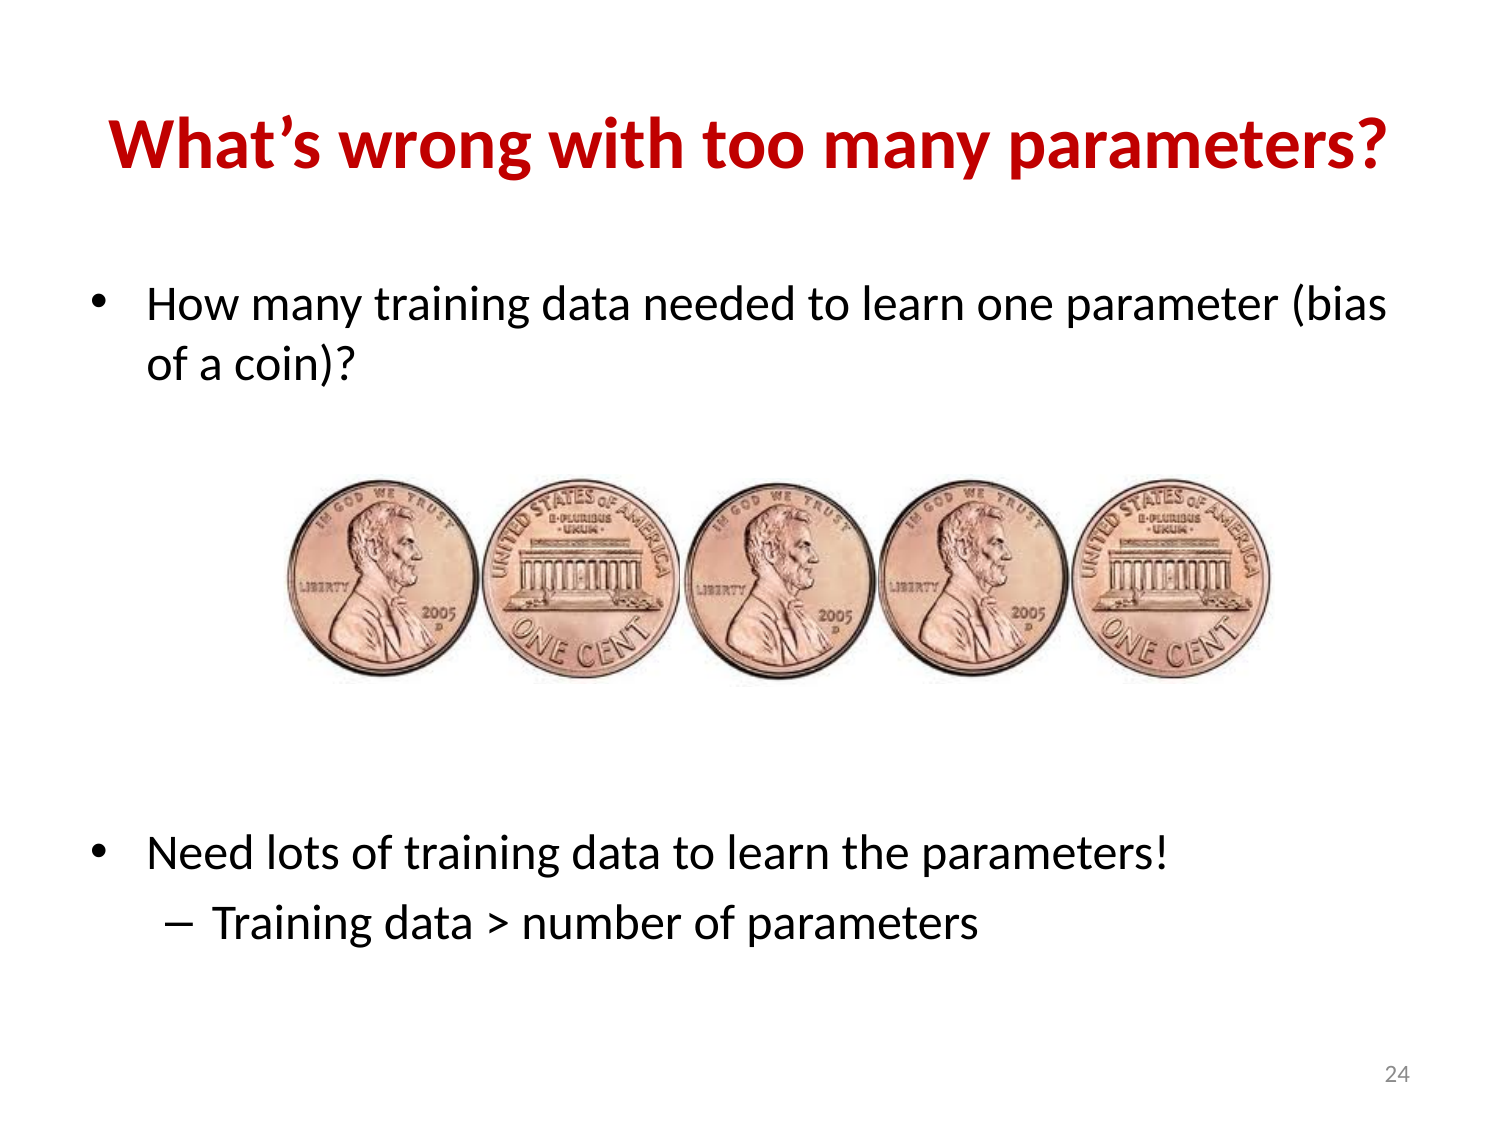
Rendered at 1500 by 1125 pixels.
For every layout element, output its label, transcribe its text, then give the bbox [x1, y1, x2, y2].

slide_number 24 [1074, 1042, 1425, 1103]
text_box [283, 474, 1276, 687]
title What’s wrong with too many parameters? [75, 45, 1425, 233]
list How many training data needed to learn one parameter (bias of a coin)? Need lots of training data to learn the parameters! Training data > number of parameters [75, 262, 1425, 1005]
